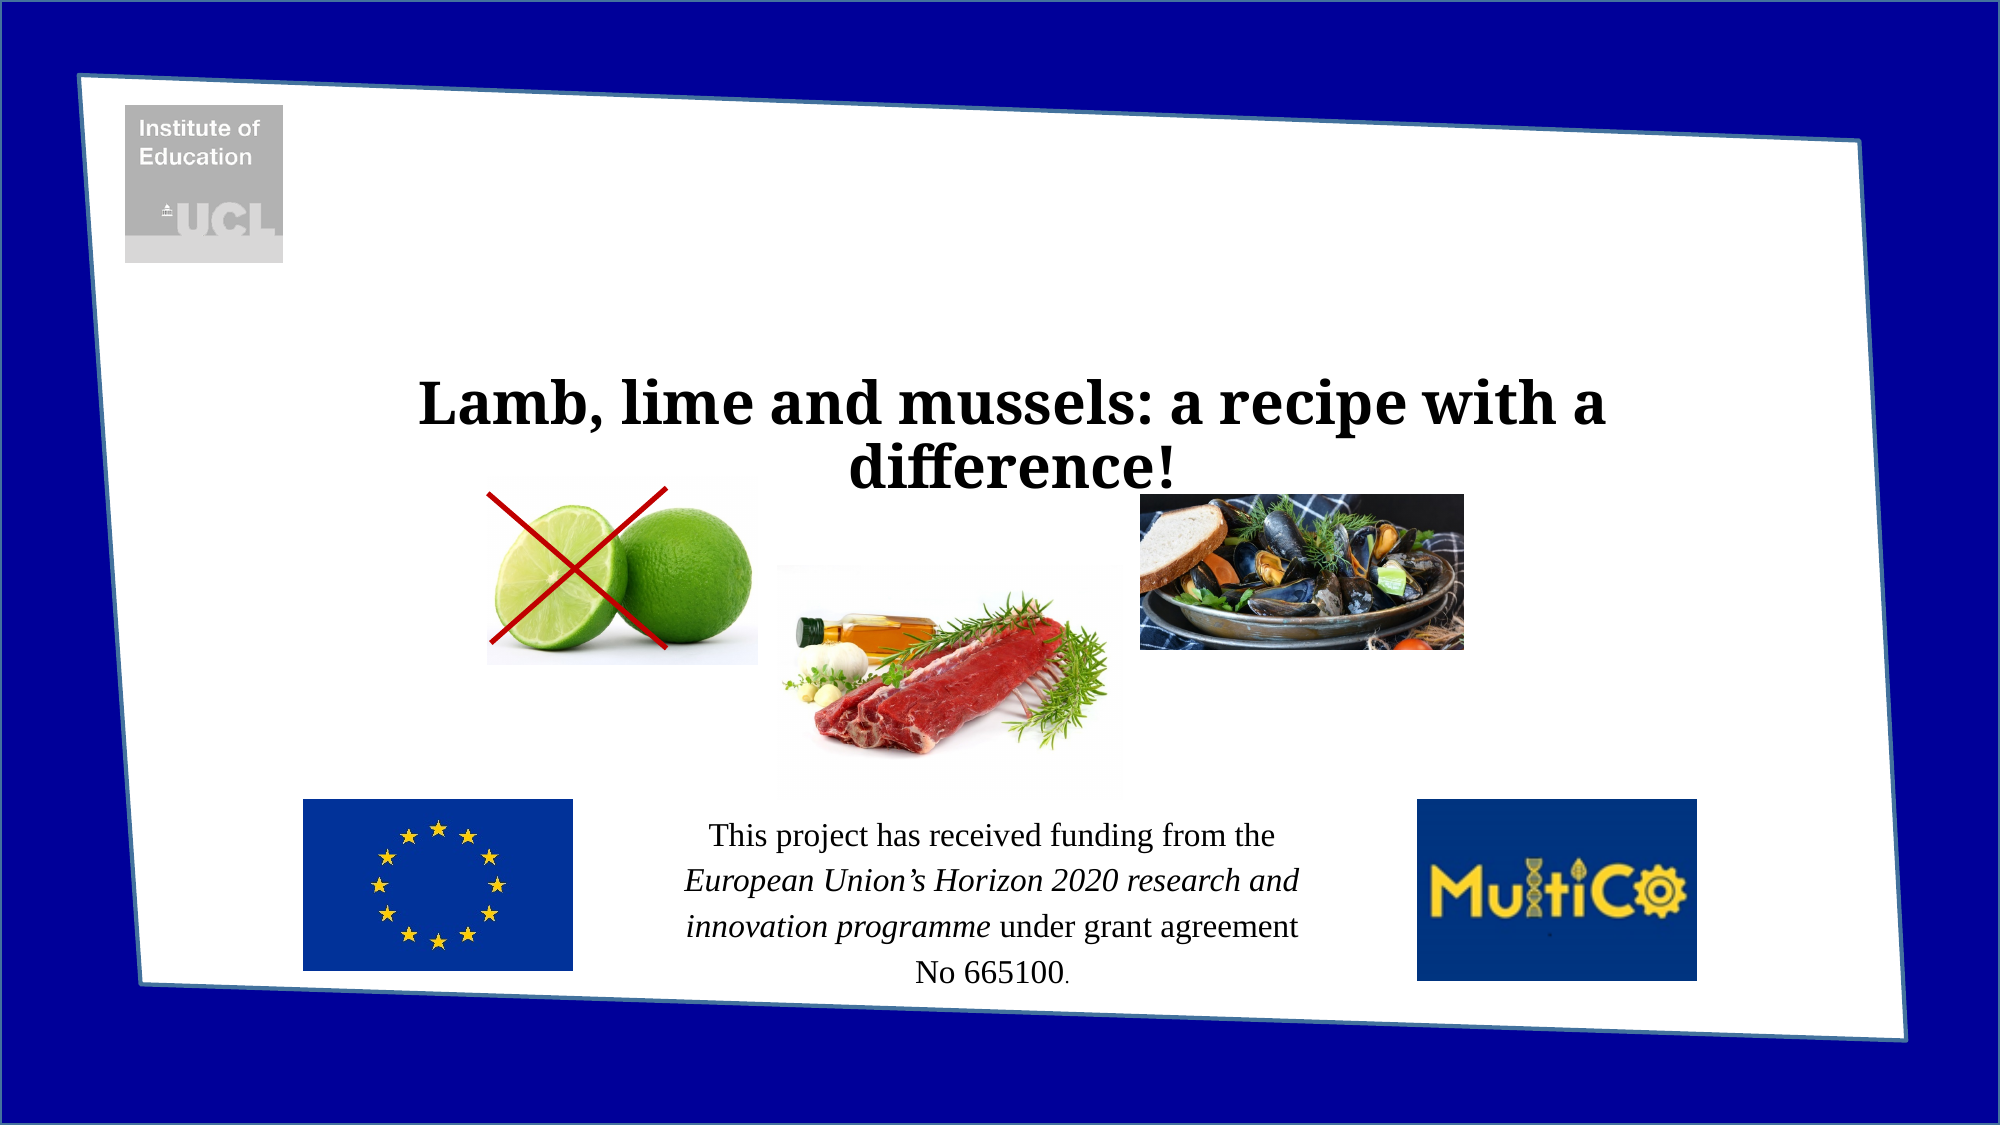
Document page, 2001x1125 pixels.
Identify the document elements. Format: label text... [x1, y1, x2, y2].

picture [125, 105, 283, 263]
title Lamb, lime and mussels: a recipe with a difference! [262, 203, 1764, 596]
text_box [302, 798, 1698, 981]
text_box [0, 0, 2000, 1125]
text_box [487, 476, 1464, 800]
